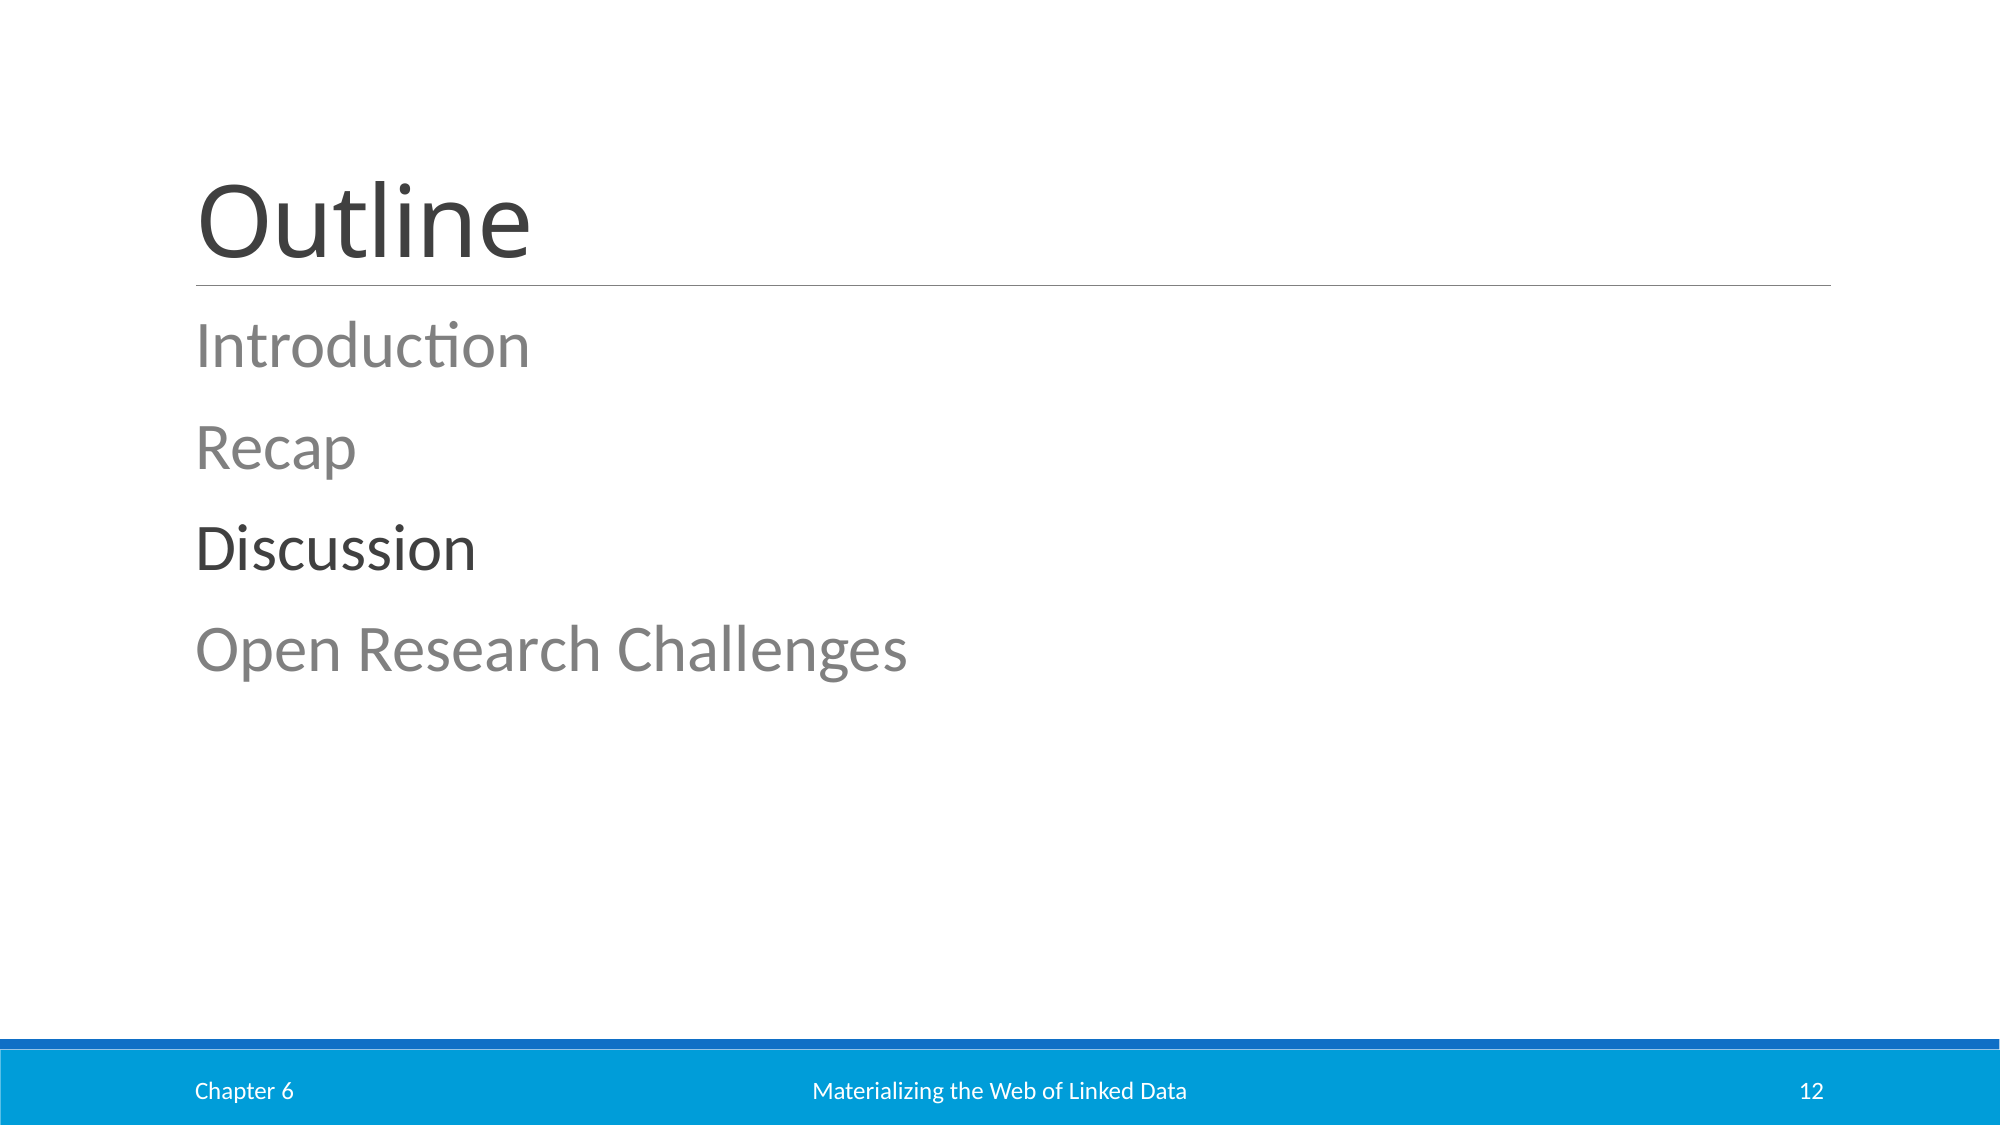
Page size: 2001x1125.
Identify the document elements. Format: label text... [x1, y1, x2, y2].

list Introduction Recap Discussion Open Research Challenges [180, 302, 1830, 963]
footer Materializing the Web of Linked Data [604, 1059, 1396, 1120]
title Outline [180, 47, 1830, 285]
slide_number Chapter 6 [180, 1059, 586, 1120]
slide_number 12 [1624, 1059, 1840, 1120]
